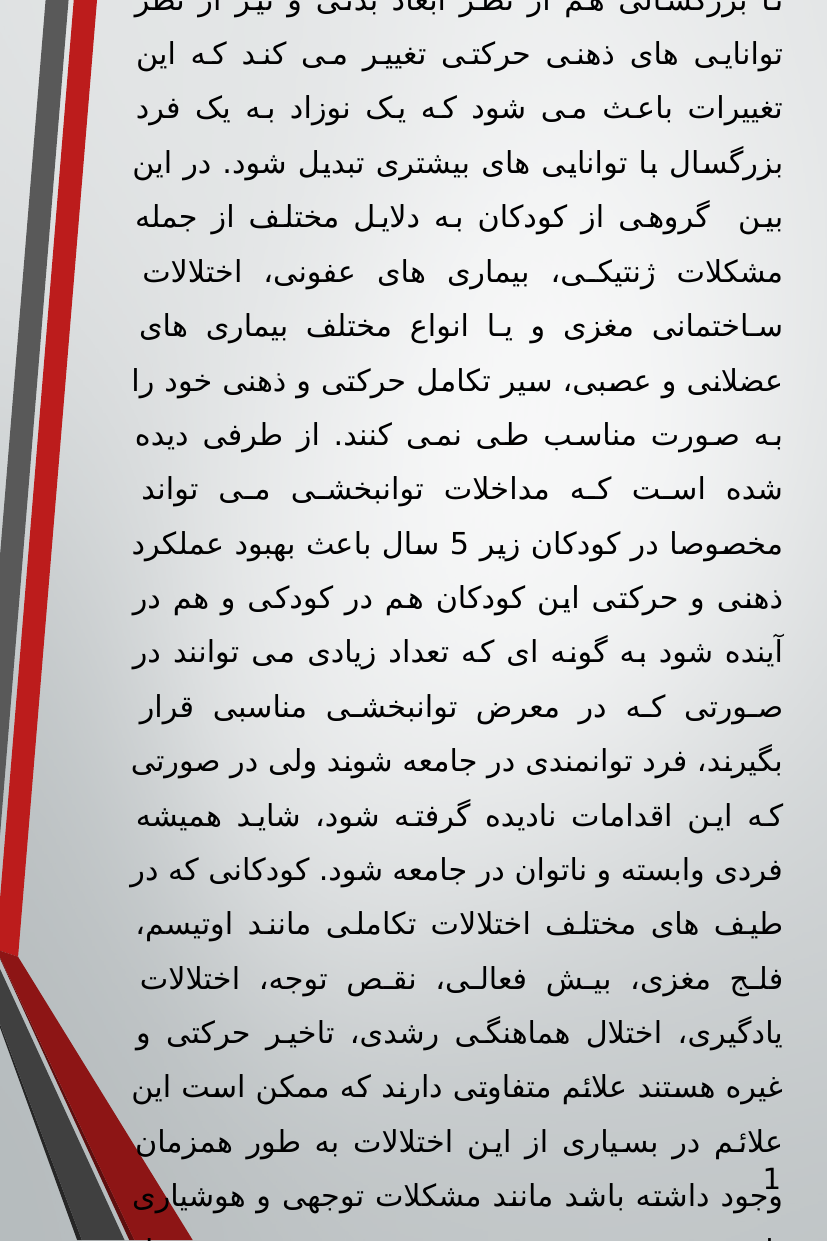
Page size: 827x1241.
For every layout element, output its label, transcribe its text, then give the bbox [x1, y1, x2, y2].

slide_number 1 [757, 1145, 796, 1212]
title مقدمه هر کودک در مسیر زندگی خود از موقع به دنیا آمدن تا بزرگسالی هم از نظر ابعاد بدنی و نیز از نظر توانایی های ذهنی حرکتی تغییر می کند که این تغییرات باعث می شود که یک نوزاد به یک فرد بزرگسال با توانایی های بیشتری تبدیل شود. در این بین گروهی از کودکان به دلایل مختلف از جمله مشکلات ژنتیکی، بیماری های عفونی، اختلالات ساختمانی مغزی و یا انواع مختلف بیماری های عضلانی و عصبی، سیر تکامل حرکتی و ذهنی خود را به صورت مناسب طی نمی کنند. از طرفی دیده شده است که مداخلات توانبخشی می تواند مخصوصا در کودکان زیر 5 سال باعث بهبود عملکرد ذهنی و حرکتی این کودکان هم در کودکی و هم در آینده شود به گونه ای که تعداد زیادی می توانند در صورتی که در معرض توانبخشی مناسبی قرار بگیرند، فرد توانمندی در جامعه شوند ولی در صورتی که این اقدامات نادیده گرفته شود، شاید همیشه فردی وابسته و ناتوان در جامعه شود. کودکانی که در طیف های مختلف اختلالات تکاملی مانند اوتیسم، فلج مغزی، بیش فعالی، نقص توجه، اختلالات یادگیری، اختلال هماهنگی رشدی، تاخیر حرکتی و غیره هستند علائم متفاوتی دارند که ممکن است این علائم در بسیاری از این اختلالات به طور همزمان وجود داشته باشد مانند مشکلات توجهی و هوشیاری پایین در محیط، [115, 470, 799, 633]
